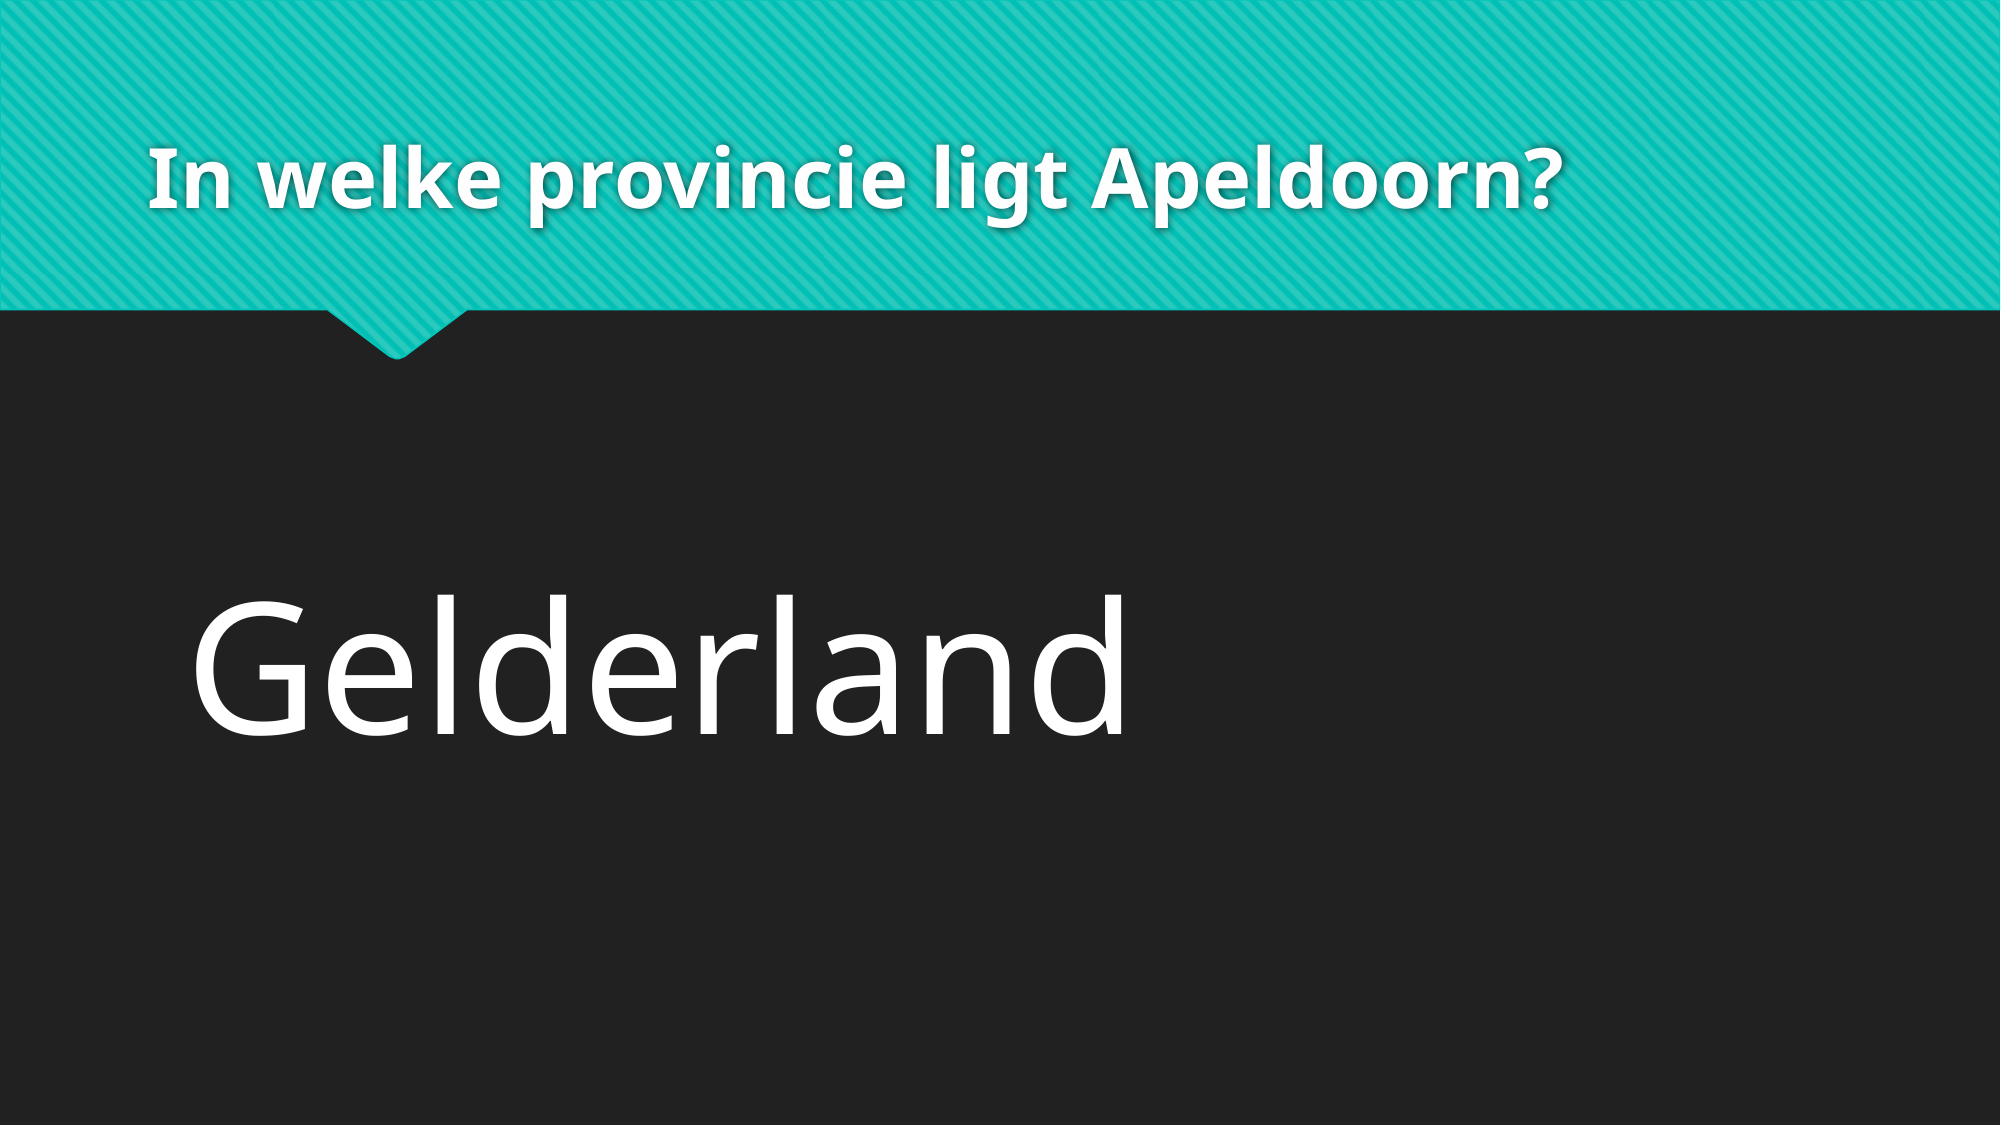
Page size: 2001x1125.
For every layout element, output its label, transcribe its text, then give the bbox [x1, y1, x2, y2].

text_box Gelderland [170, 544, 1312, 779]
title In welke provincie ligt Apeldoorn? [132, 73, 1868, 233]
